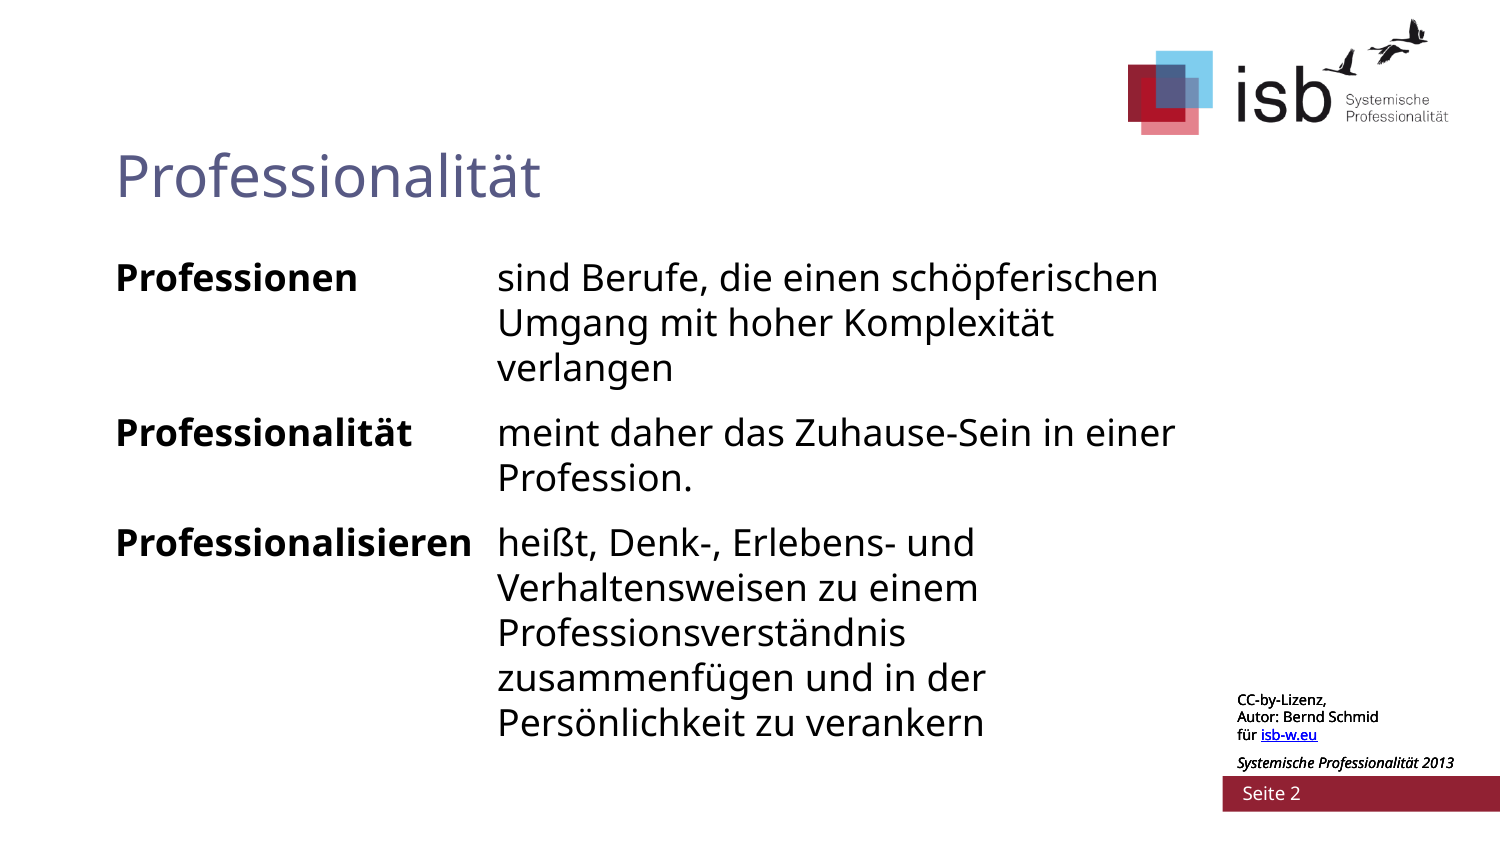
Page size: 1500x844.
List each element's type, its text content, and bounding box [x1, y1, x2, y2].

title Professionalität [100, 67, 1223, 185]
picture [1128, 14, 1461, 139]
text_box CC-by-Lizenz, Autor: Bernd Schmid für isb-w.eu Systemische Professionalität 2013 [1222, 543, 1500, 844]
list Professionen sind Berufe, die einen schöpferischen Umgang mit hoher Komplexität verlangen Professionalität meint daher das Zuhause-Sein in einer Profession. Professionalisieren heißt, Denk-, Erlebens- und Verhaltensweisen zu einem Professionsverständnis zusammenfügen und in der Persönlichkeit zu verankern [100, 185, 1223, 812]
